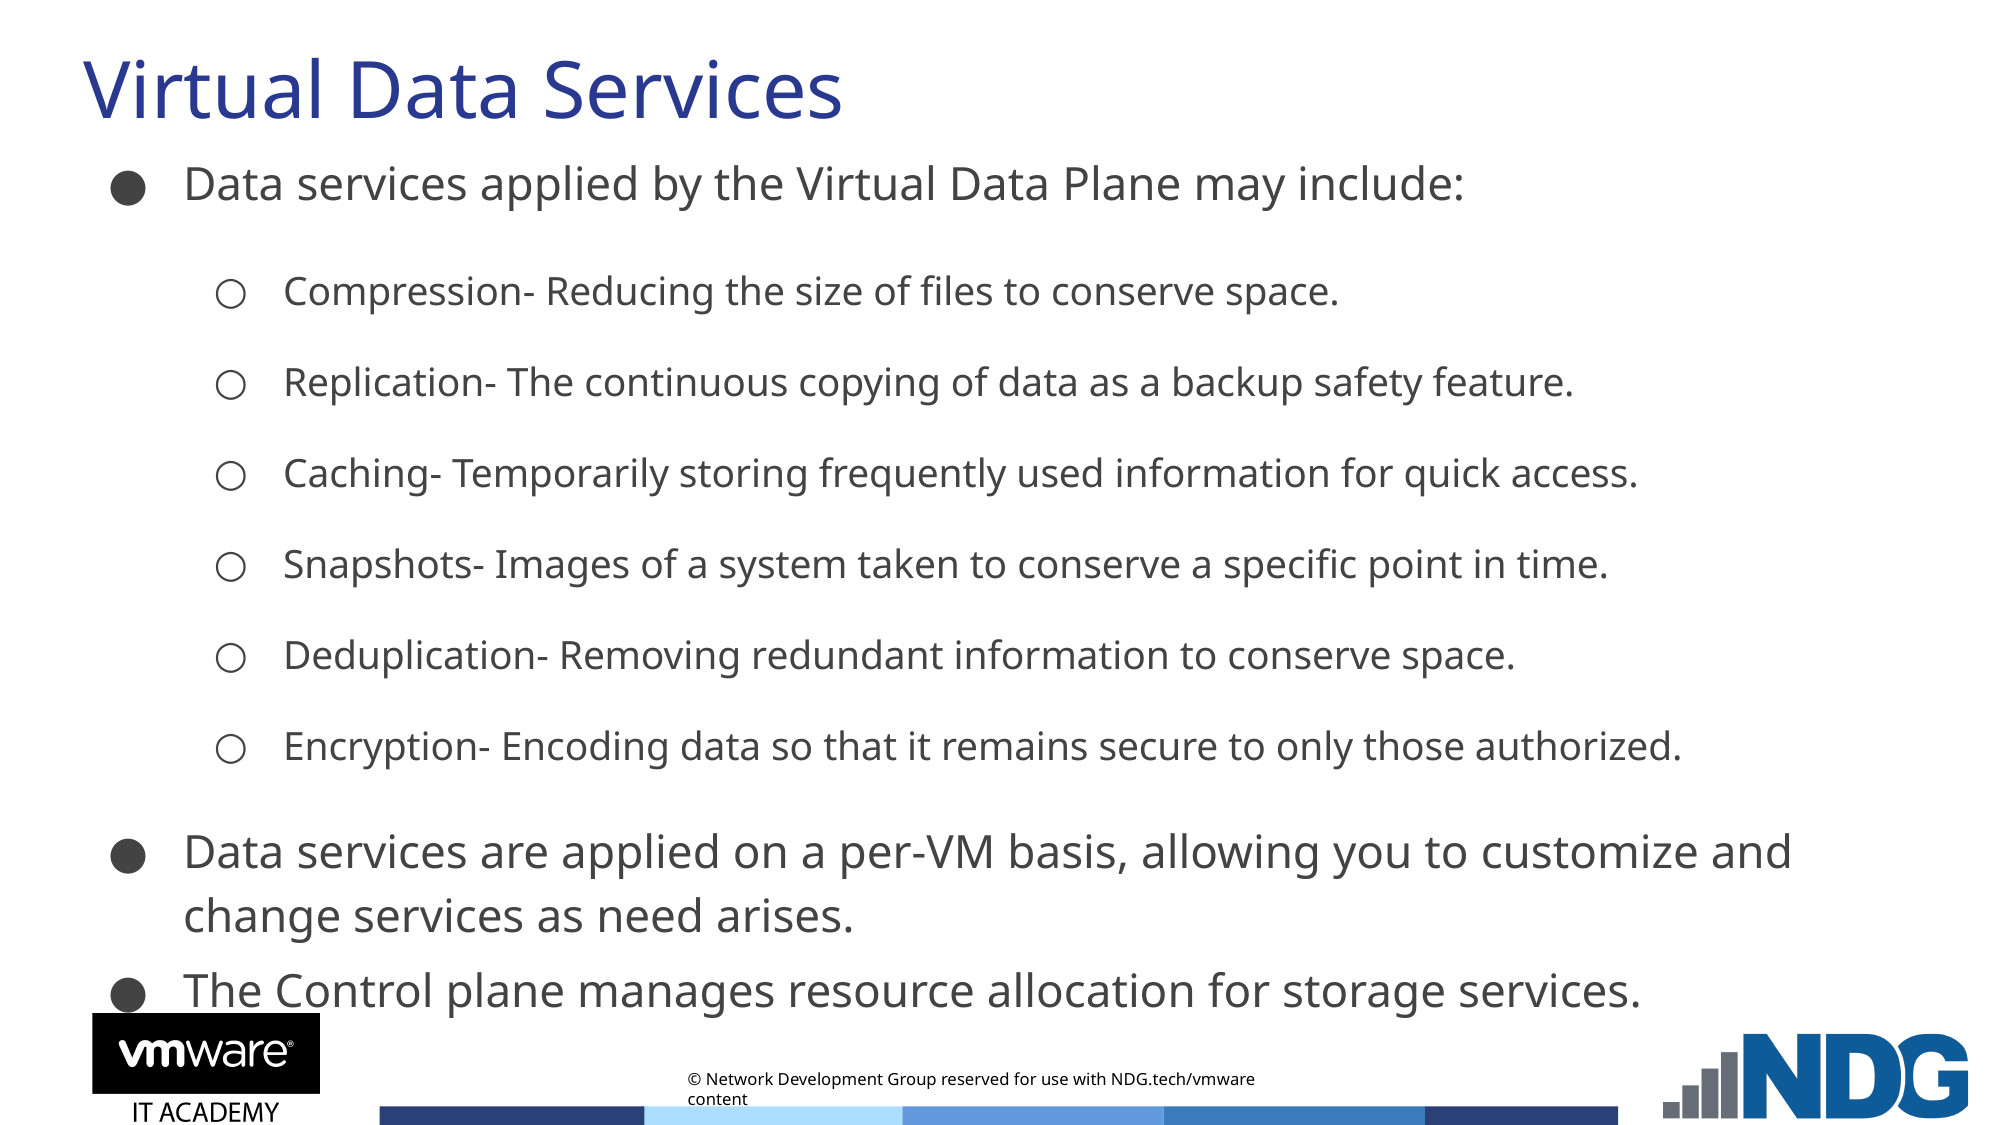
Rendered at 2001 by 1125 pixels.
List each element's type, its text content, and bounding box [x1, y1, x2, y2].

list Data services applied by the Virtual Data Plane may include: Compression- Reducing the size of files to conserve space. Replication- The continuous copying of data as a backup safety feature. Caching- Temporarily storing frequently used information for quick access. Snapshots- Images of a system taken to conserve a specific point in time. Deduplication- Removing redundant information to conserve space. Encryption- Encoding data so that it remains secure to only those authorized. Data services are applied on a per-VM basis, allowing you to customize and change services as need arises. The Control plane manages resource allocation for storage services. [68, 139, 1932, 871]
picture [92, 1013, 320, 1125]
title Virtual Data Services [68, 24, 1932, 139]
picture [1648, 1026, 1984, 1125]
